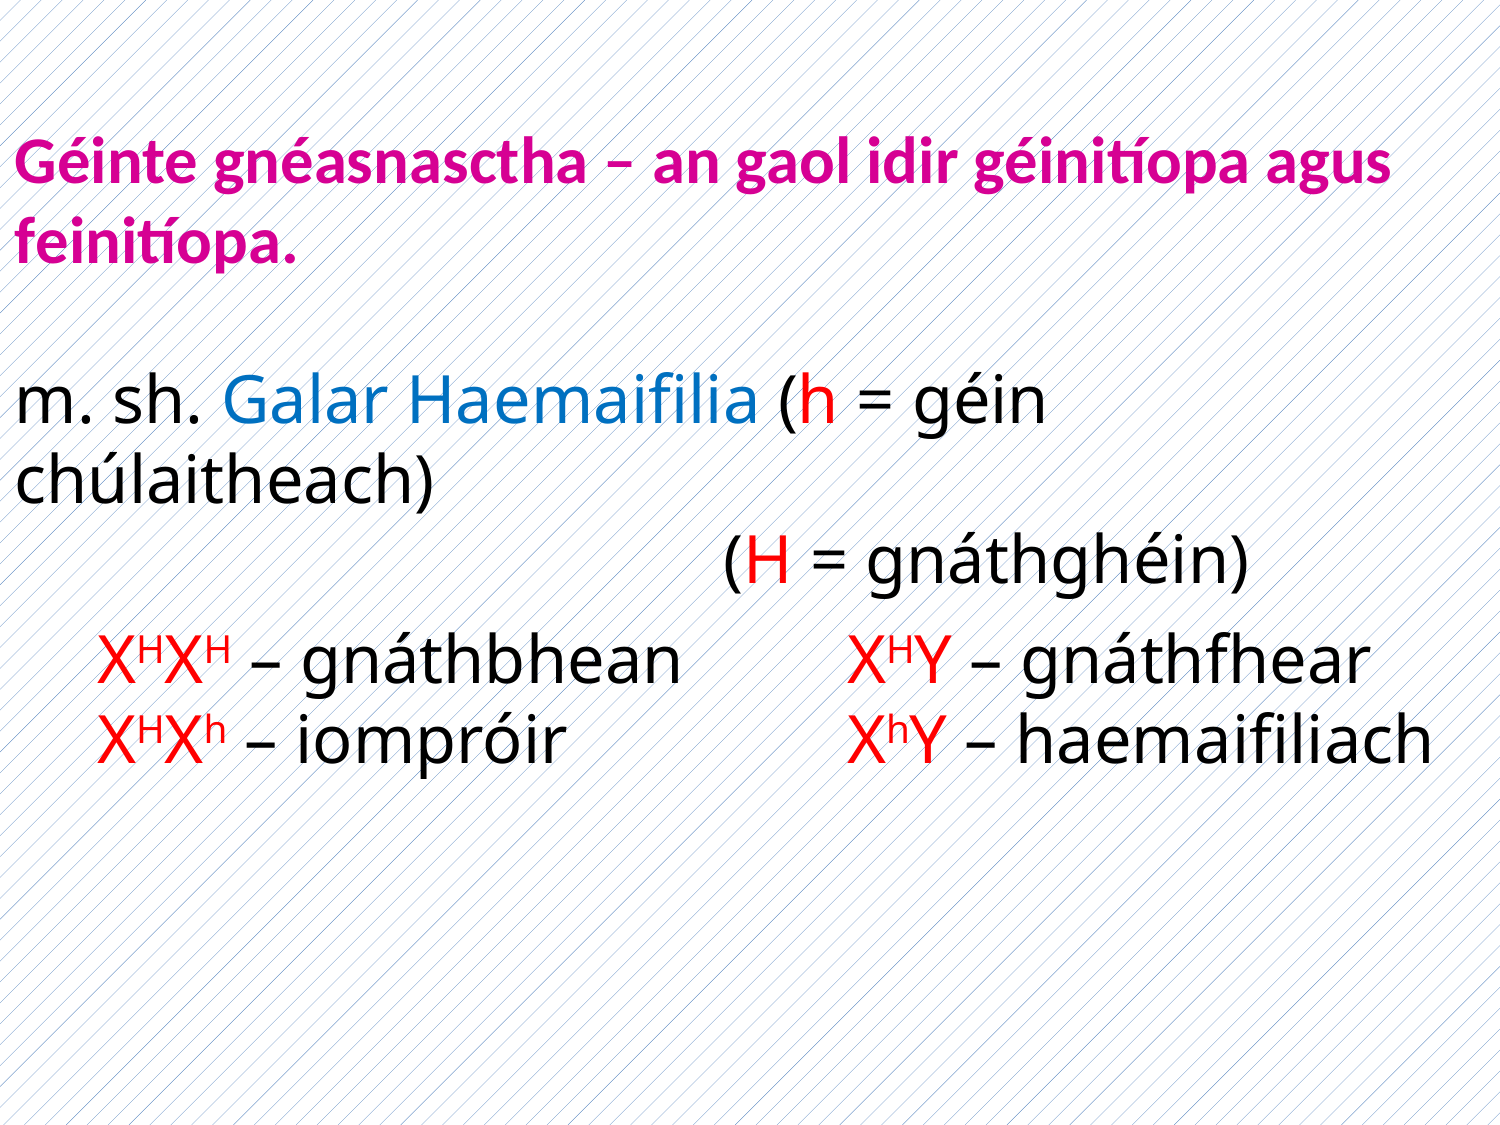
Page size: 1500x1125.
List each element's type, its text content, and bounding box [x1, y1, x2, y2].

text_box Géinte gnéasnasctha – an gaol idir géinitíopa agus feinitíopa. m. sh. Galar Haemaifilia (h = géin chúlaitheach) (H = gnáthghéin) [0, 109, 1500, 685]
text_box XHXH – gnáthbhean XHY – gnáthfhear XHXh – iompróir XhY – haemaifiliach [82, 609, 1500, 830]
